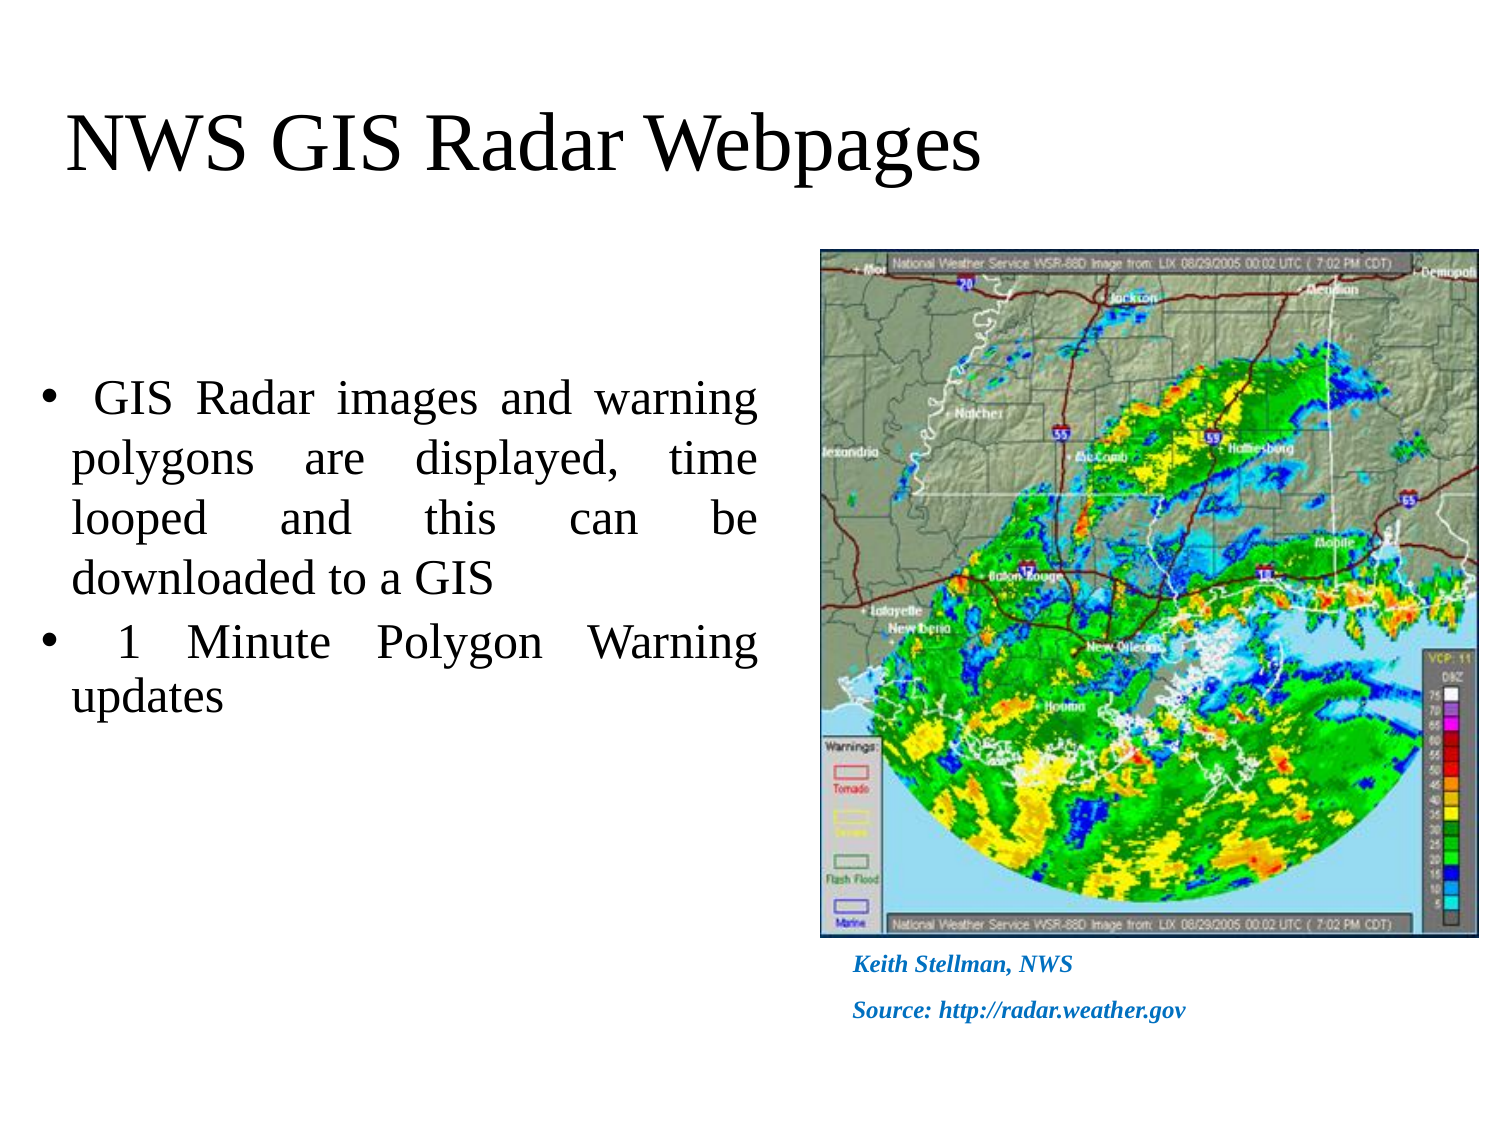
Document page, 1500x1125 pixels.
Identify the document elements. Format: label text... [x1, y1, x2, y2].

text_box Keith Stellman, NWS [838, 947, 1089, 985]
title NWS GIS Radar Webpages [50, 62, 1338, 213]
text_box Source: http://radar.weather.gov [837, 986, 1500, 1031]
list GIS Radar images and warning polygons are displayed, time looped and this can be downloaded to a GIS 1 Minute Polygon Warning updates [24, 287, 774, 913]
picture [820, 249, 1479, 938]
